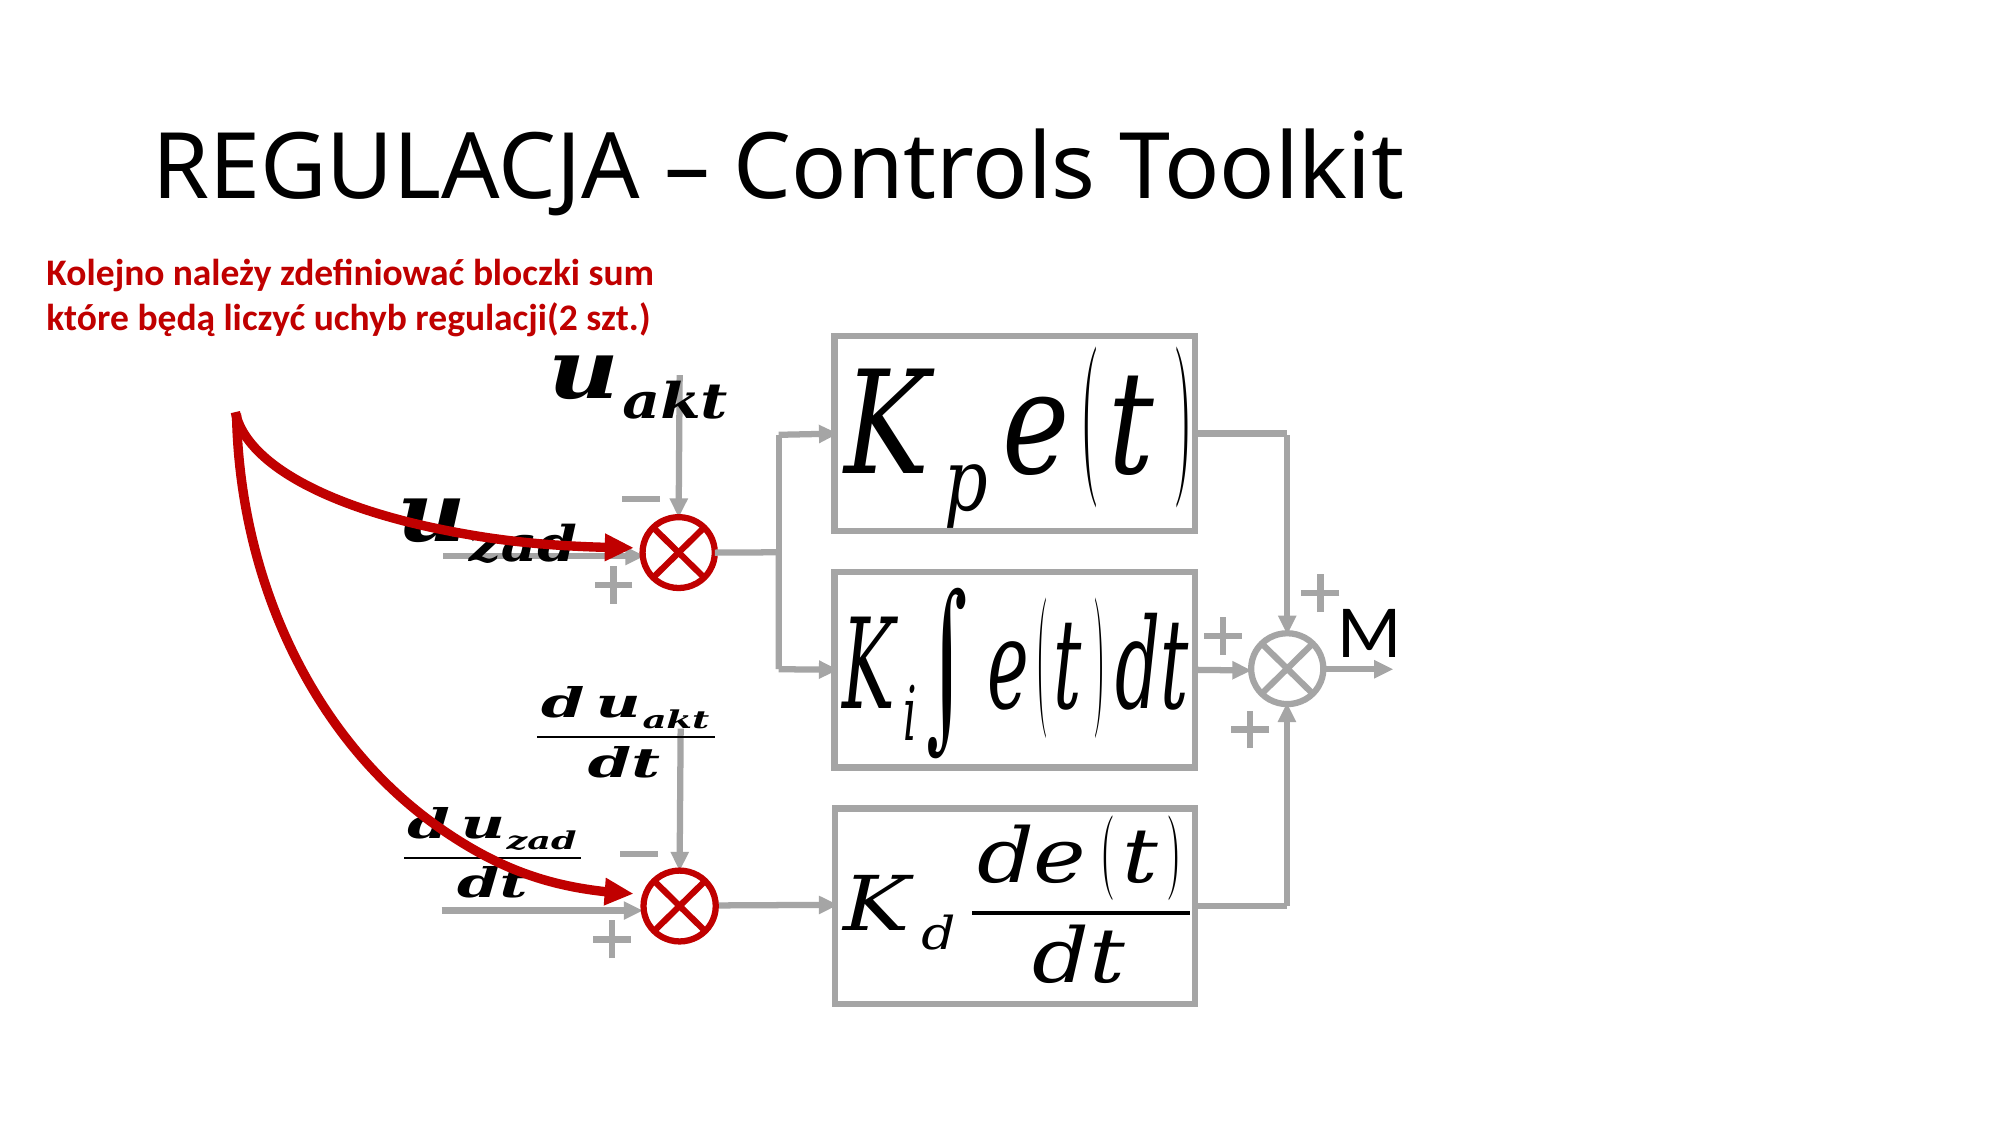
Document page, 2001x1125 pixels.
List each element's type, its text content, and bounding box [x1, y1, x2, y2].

title REGULACJA – Controls Toolkit [137, 59, 1863, 278]
text_box Kolejno należy zdefiniować bloczki sum które będą liczyć uchyb regulacji(2 szt.) [31, 240, 684, 346]
text_box [234, 409, 397, 796]
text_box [397, 326, 1453, 1001]
